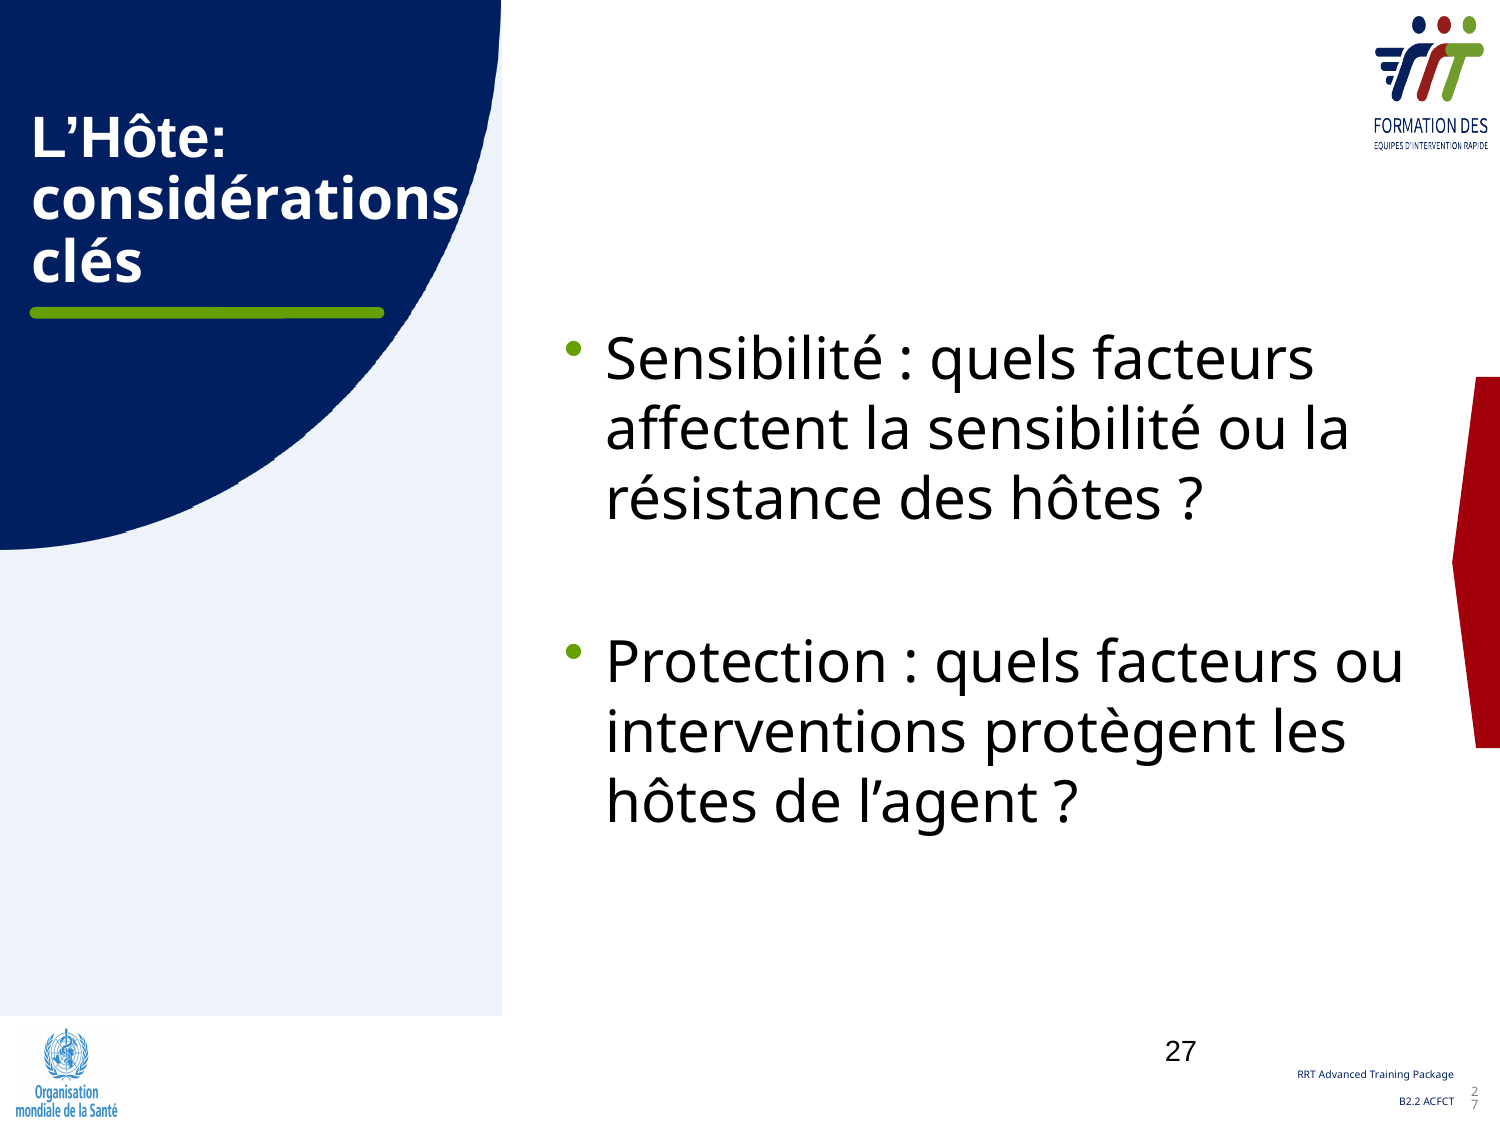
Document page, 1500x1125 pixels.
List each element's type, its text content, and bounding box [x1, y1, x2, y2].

text_box [29, 306, 385, 319]
title L’Hôte: considérations clés [23, 42, 545, 361]
slide_number 27 [1149, 1024, 1500, 1103]
picture [0, 0, 502, 1018]
picture [15, 1027, 118, 1118]
picture [1374, 15, 1488, 151]
text_box Sensibilité : quels facteurs affectent la sensibilité ou la résistance des hôtes ? Protection : quels facteurs ou interventions protègent les hôtes de l’agent ? [549, 313, 1459, 882]
